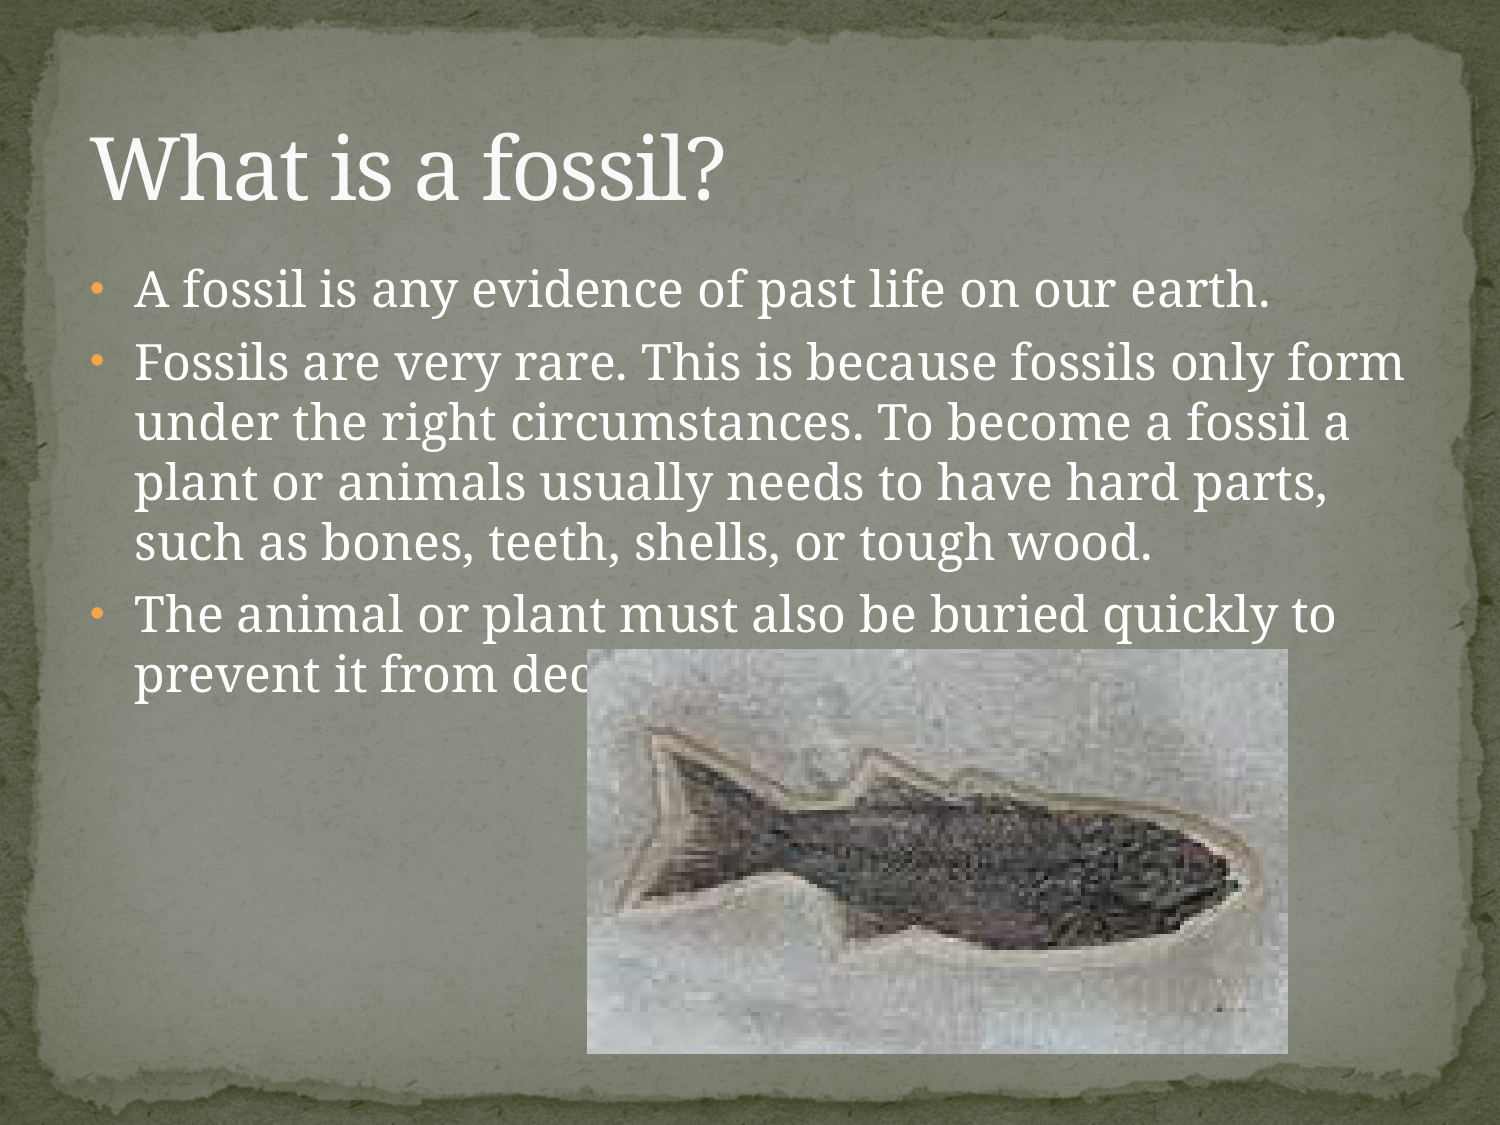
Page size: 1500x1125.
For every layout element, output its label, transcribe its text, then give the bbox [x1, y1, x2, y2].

list A fossil is any evidence of past life on our earth. Fossils are very rare. This is because fossils only form under the right circumstances. To become a fossil a plant or animals usually needs to have hard parts, such as bones, teeth, shells, or tough wood. The animal or plant must also be buried quickly to prevent it from decaying. [75, 249, 1425, 1000]
picture [587, 649, 1288, 1054]
title What is a fossil? [74, 24, 1425, 225]
